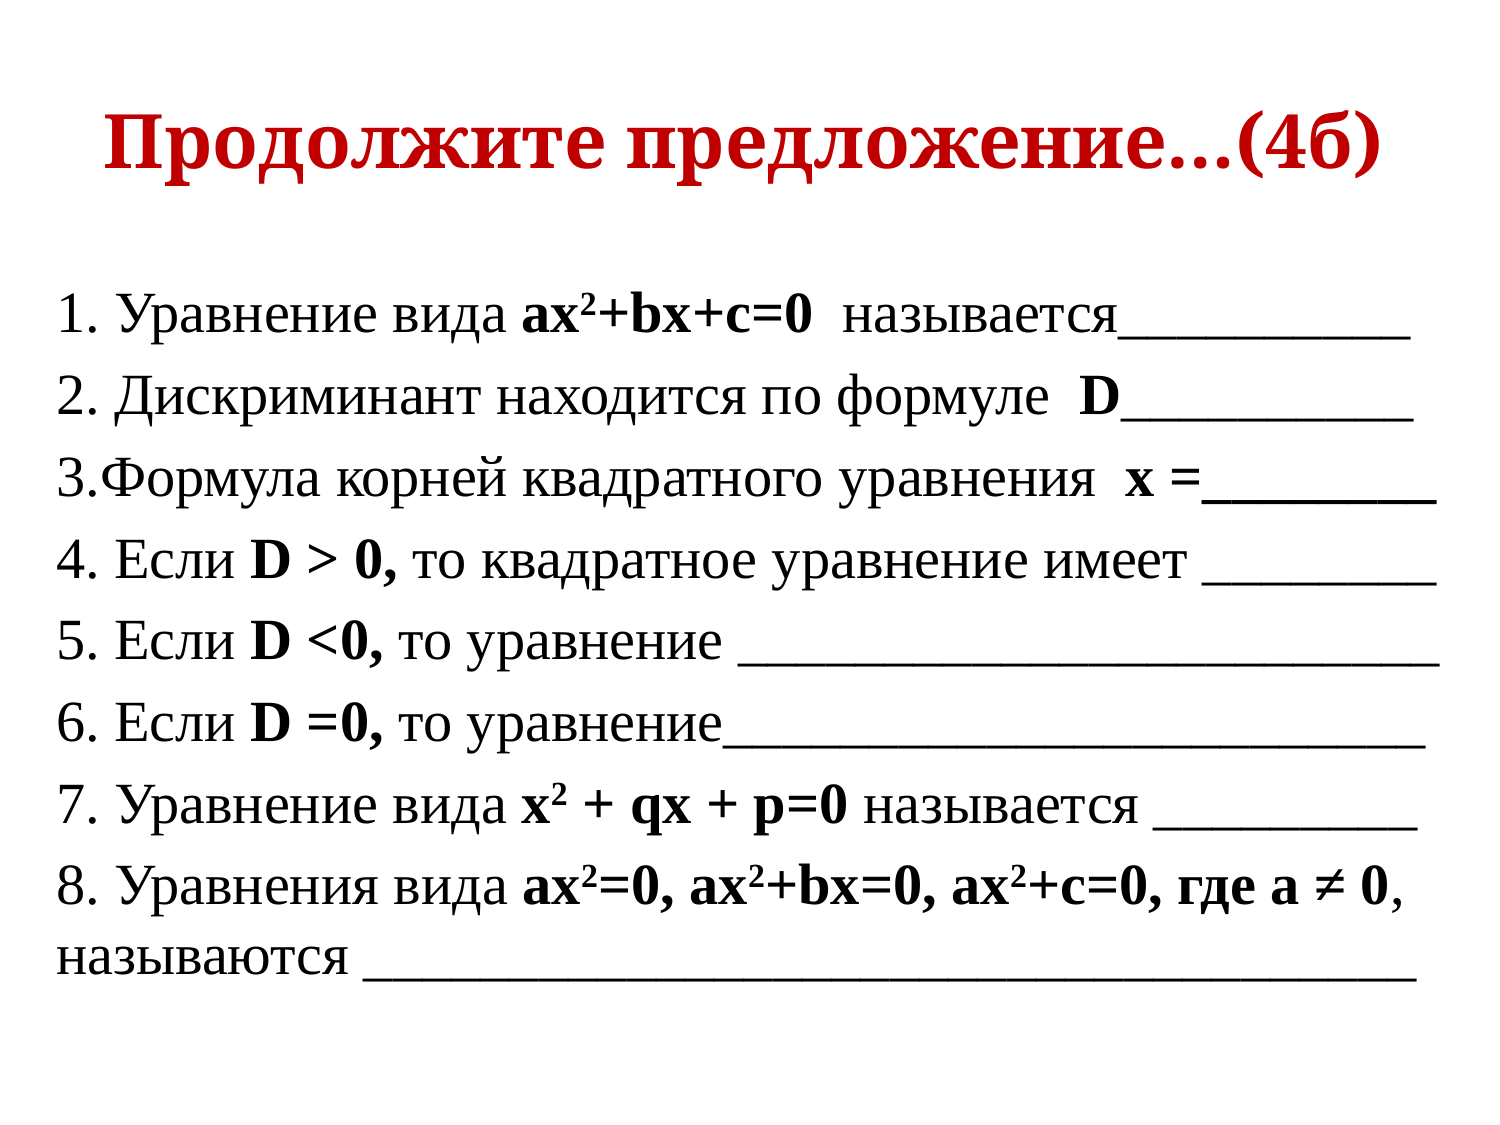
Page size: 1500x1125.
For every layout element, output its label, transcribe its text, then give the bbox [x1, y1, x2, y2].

title Продолжите предложение…(4б) [88, 45, 1425, 233]
list 1. Уравнение вида ax2+bx+c=0 называется__________ 2. Дискриминант находится по формуле D__________ 3.Формула корней квадратного уравнения x =________ 4. Если D > 0, то квадратное уравнение имеет ________ 5. Если D <0, то уравнение ________________________ 6. Если D =0, то уравнение________________________ 7. Уравнение вида x2 + qx + p=0 называется _________ 8. Уравнения вида ax2=0, ax2+bx=0, ax2+c=0, где а ≠ 0, называются ____________________________________ [41, 267, 1459, 1005]
